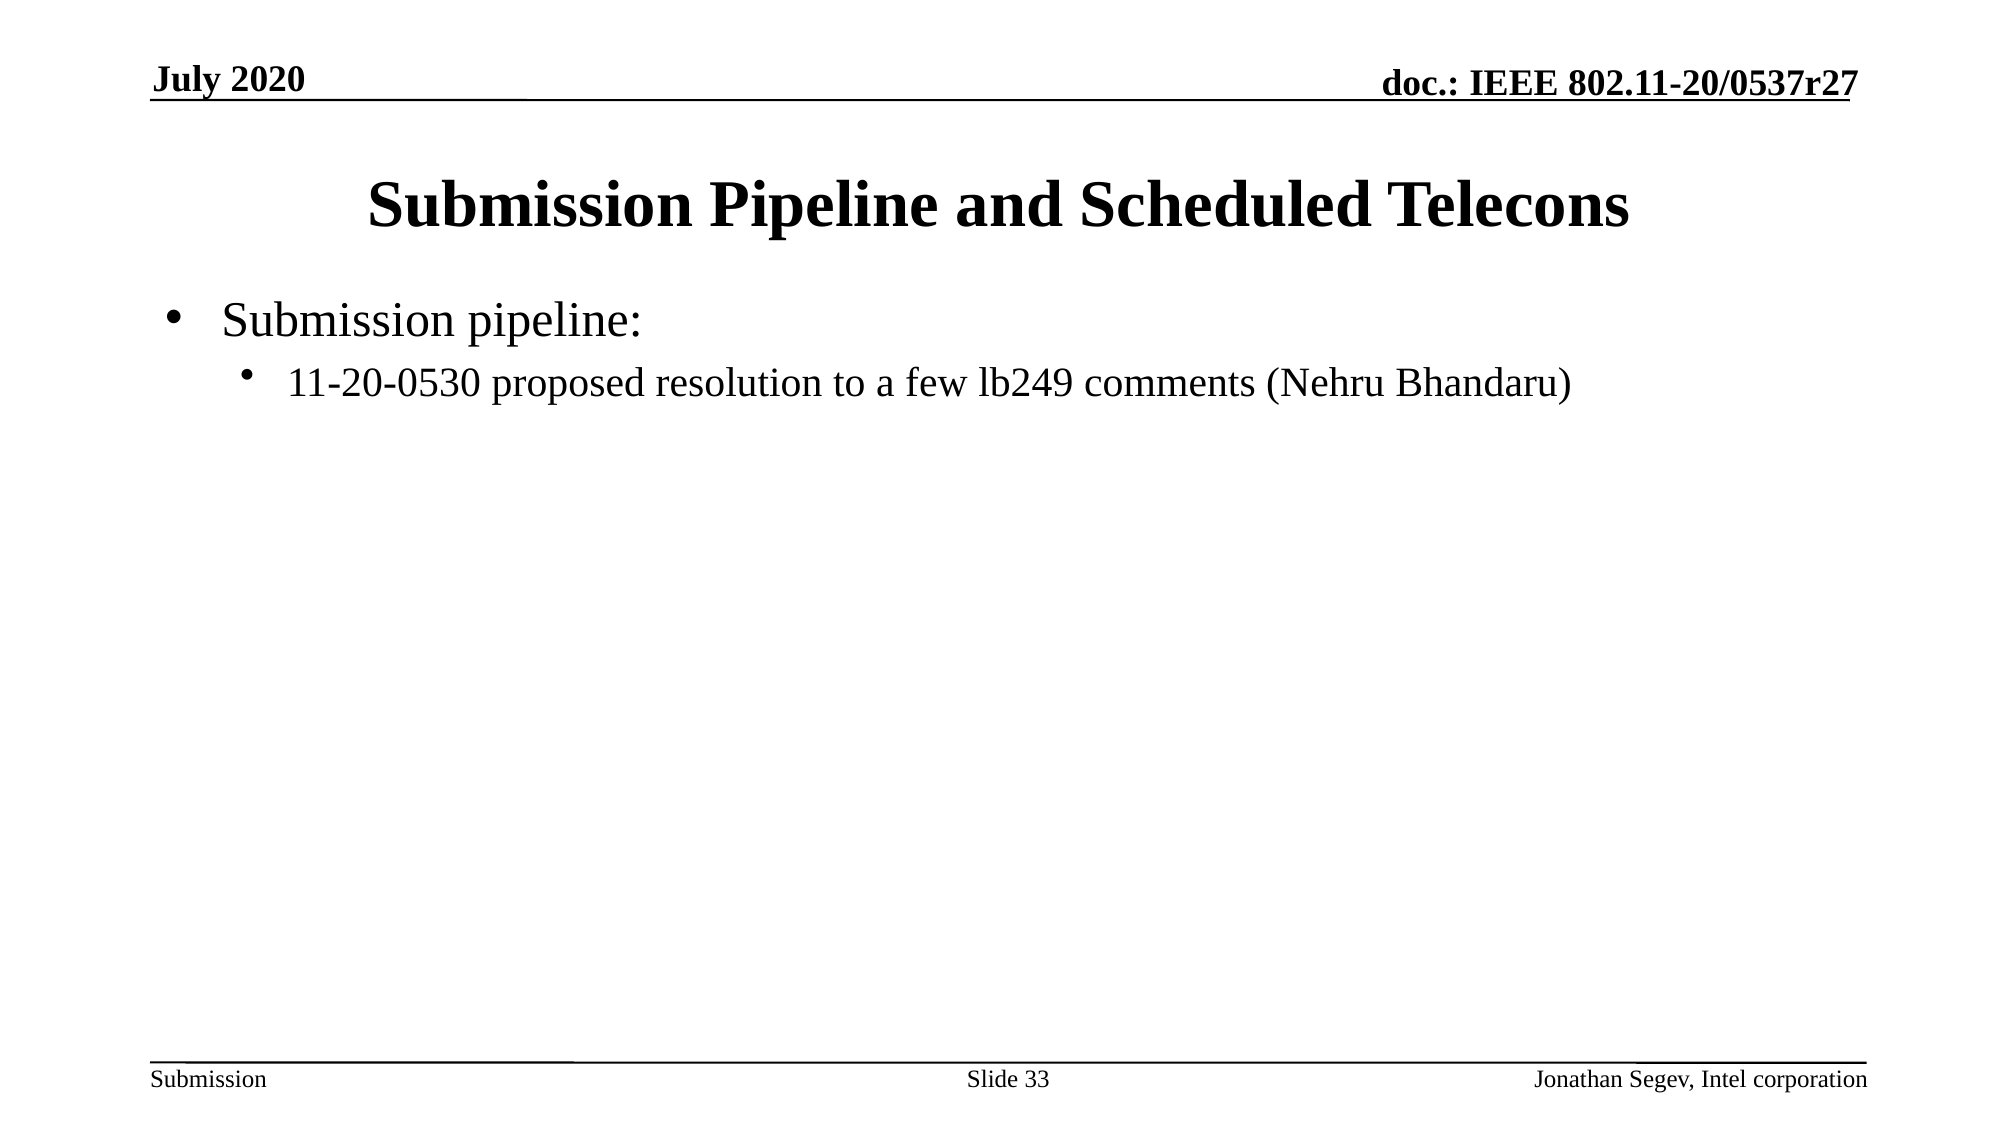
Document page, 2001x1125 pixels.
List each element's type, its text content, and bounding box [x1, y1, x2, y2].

list Submission pipeline: 11-20-0530 proposed resolution to a few lb249 comments (Nehru Bhandaru) [149, 278, 1850, 670]
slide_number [152, 54, 563, 100]
slide_number Slide 33 [950, 1061, 1067, 1123]
footer Jonathan Segev, Intel corporation [1171, 1061, 1869, 1093]
title Submission Pipeline and Scheduled Telecons [149, 112, 1850, 278]
